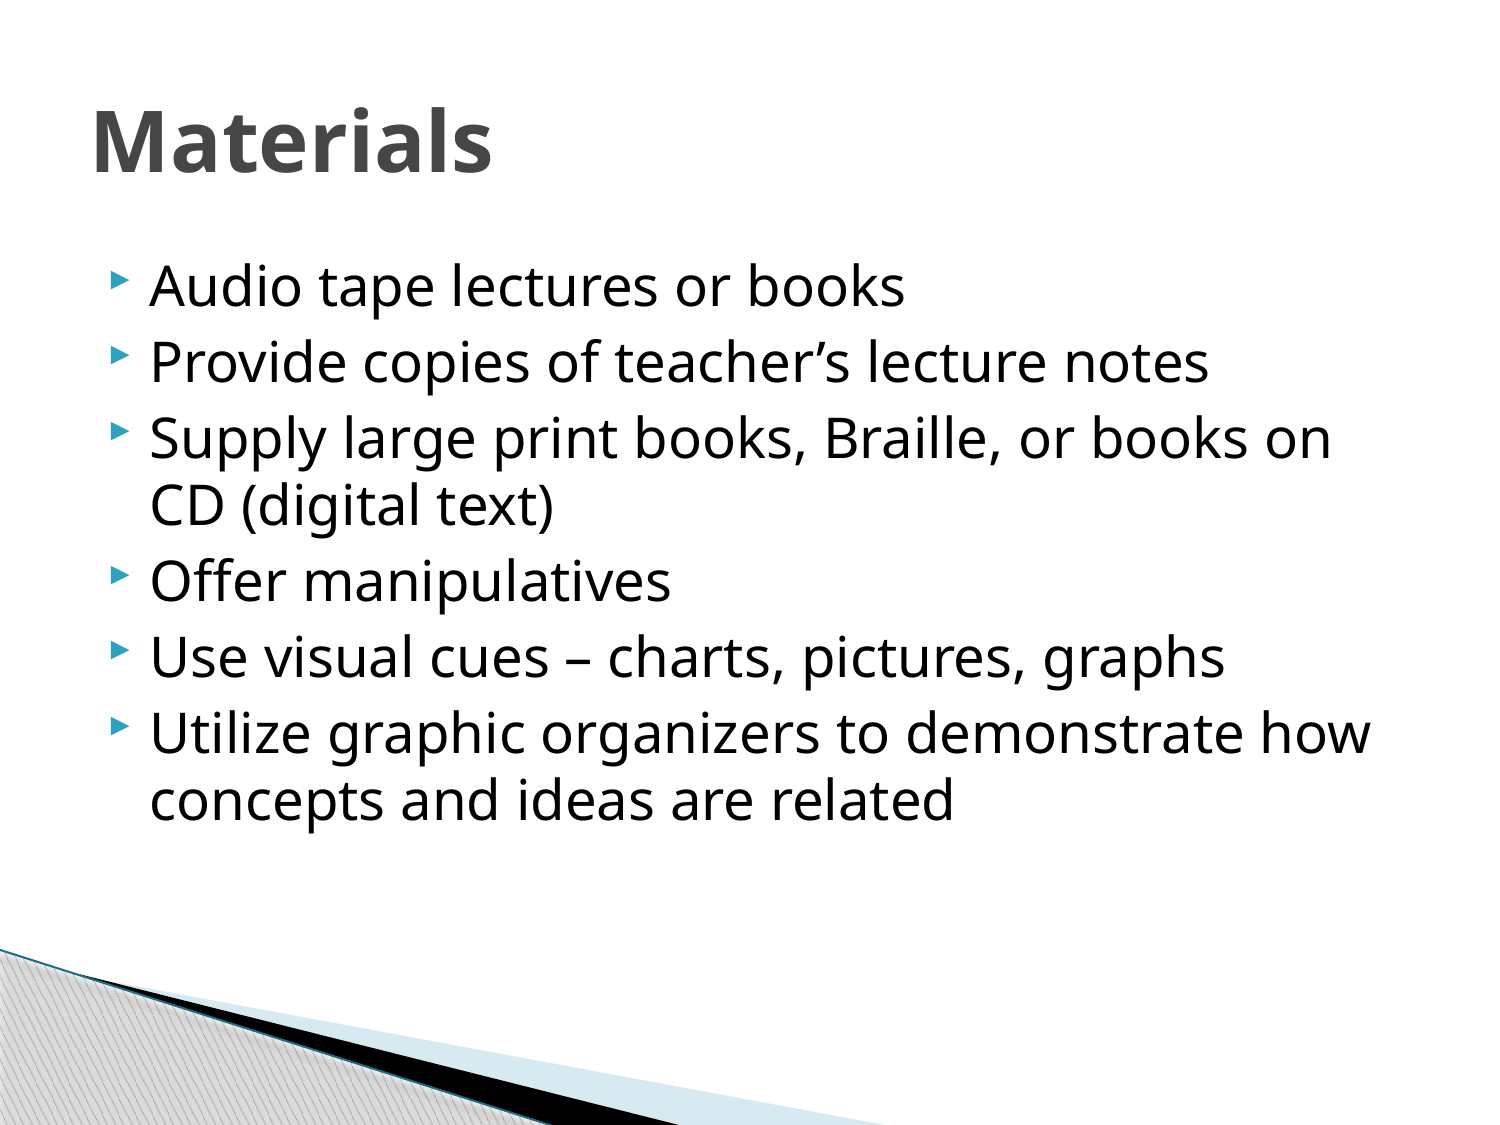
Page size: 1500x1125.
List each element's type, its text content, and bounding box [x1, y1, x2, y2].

title Materials [75, 45, 1425, 233]
list Audio tape lectures or books Provide copies of teacher’s lecture notes Supply large print books, Braille, or books on CD (digital text) Offer manipulatives Use visual cues – charts, pictures, graphs Utilize graphic organizers to demonstrate how concepts and ideas are related [75, 243, 1425, 986]
